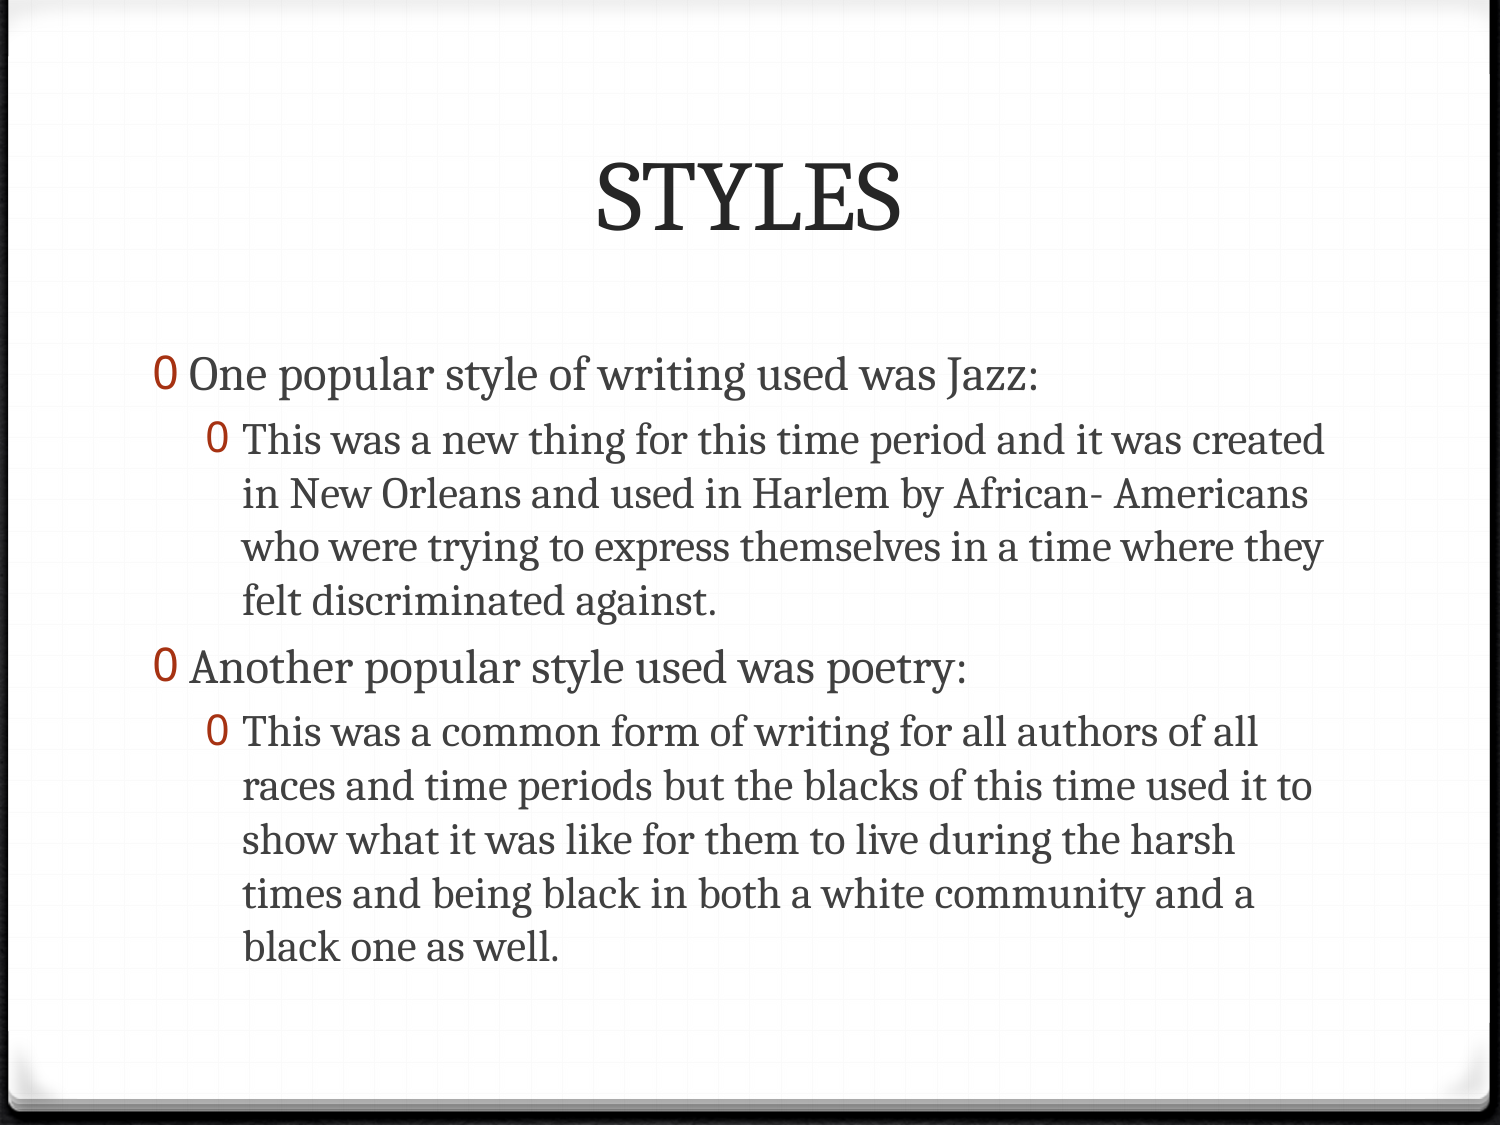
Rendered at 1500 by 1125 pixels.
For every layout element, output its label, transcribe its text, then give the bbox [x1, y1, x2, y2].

list One popular style of writing used was Jazz: This was a new thing for this time period and it was created in New Orleans and used in Harlem by African- Americans who were trying to express themselves in a time where they felt discriminated against. Another popular style used was poetry: This was a common form of writing for all authors of all races and time periods but the blacks of this time used it to show what it was like for them to live during the harsh times and being black in both a white community and a black one as well. [137, 334, 1363, 983]
picture [0, 0, 1500, 1125]
title STYLES [90, 71, 1410, 309]
